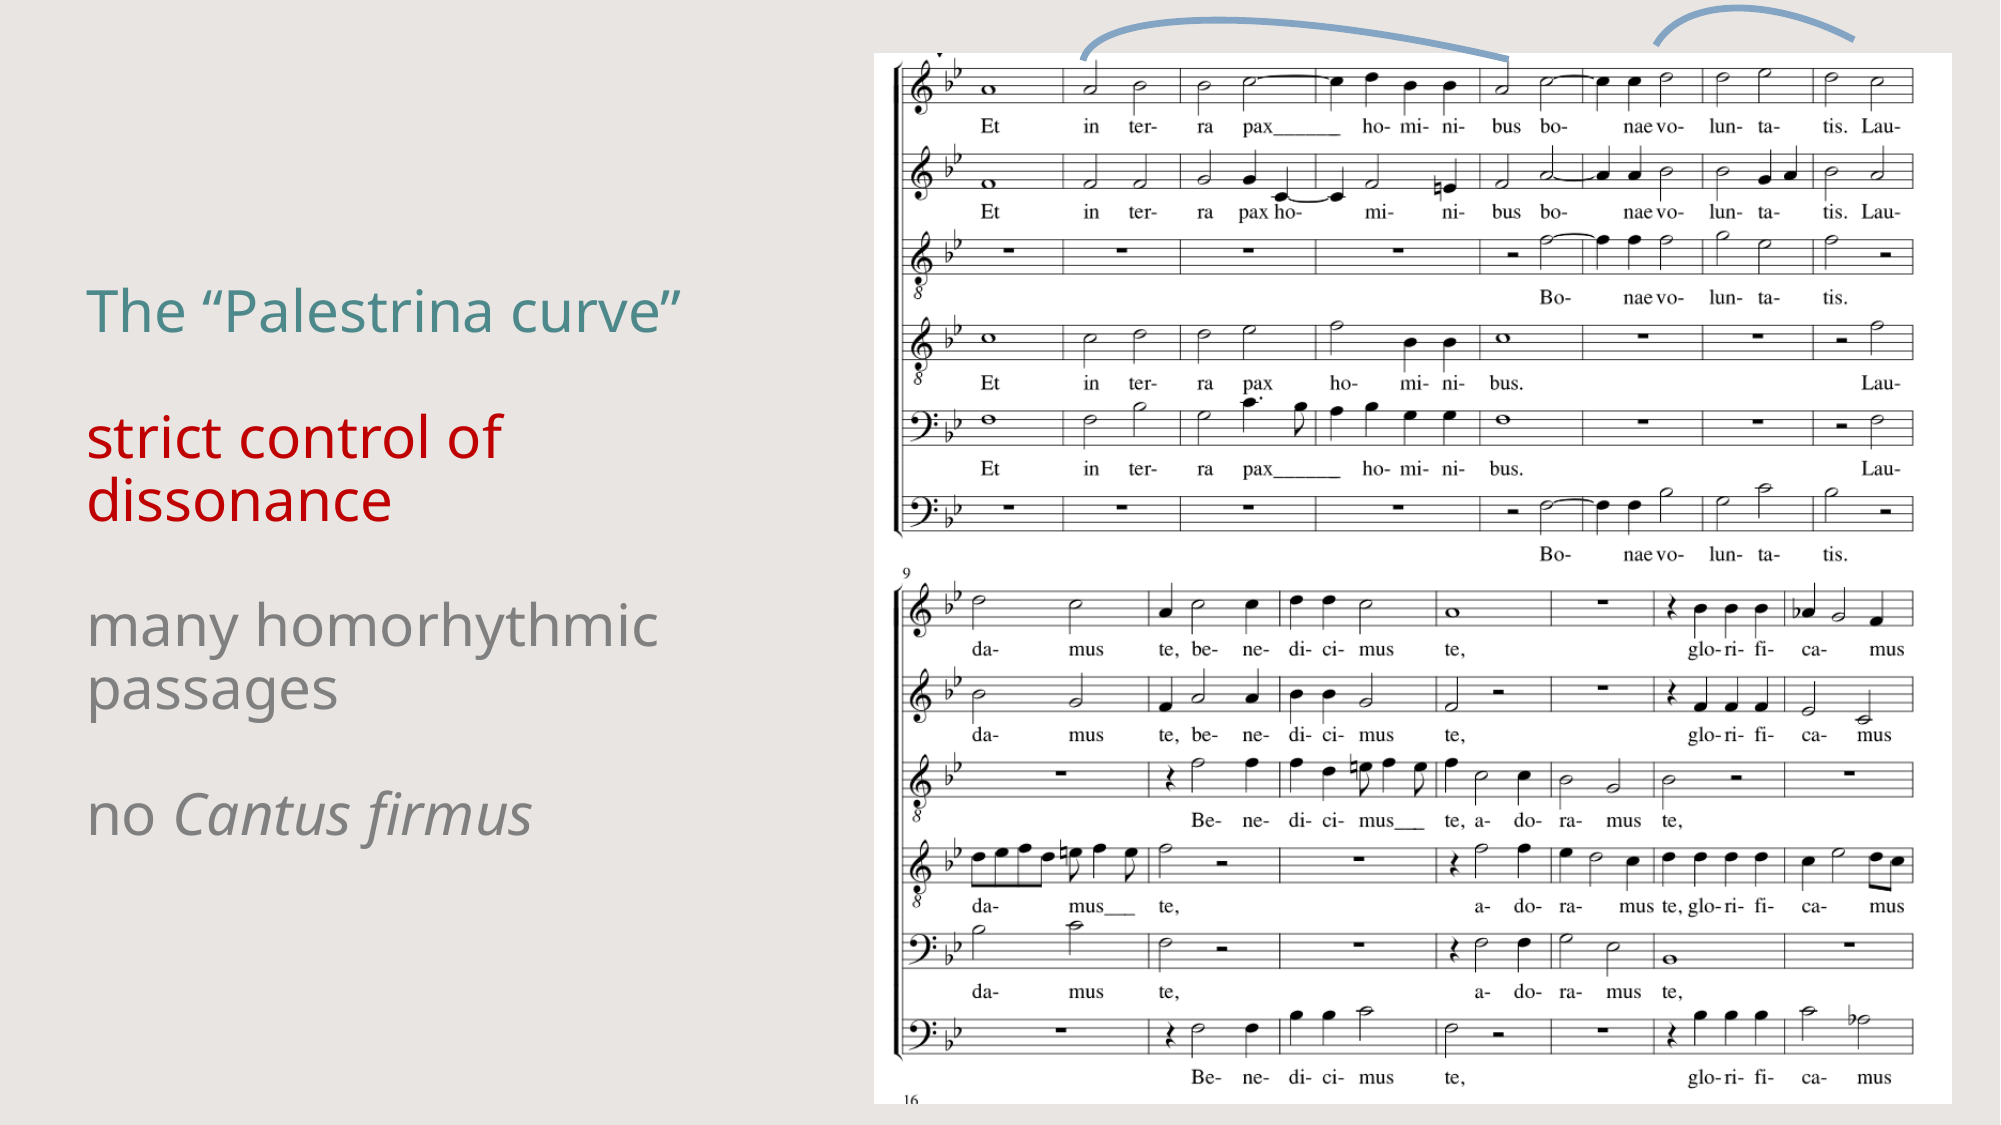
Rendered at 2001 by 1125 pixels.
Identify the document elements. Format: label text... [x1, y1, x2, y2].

title The “Palestrina curve” strict control of dissonance many homorhythmic passages no Cantus firmus [71, 274, 785, 965]
text_box [1085, 19, 1483, 53]
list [874, 53, 1952, 1104]
text_box [1655, 7, 1855, 53]
